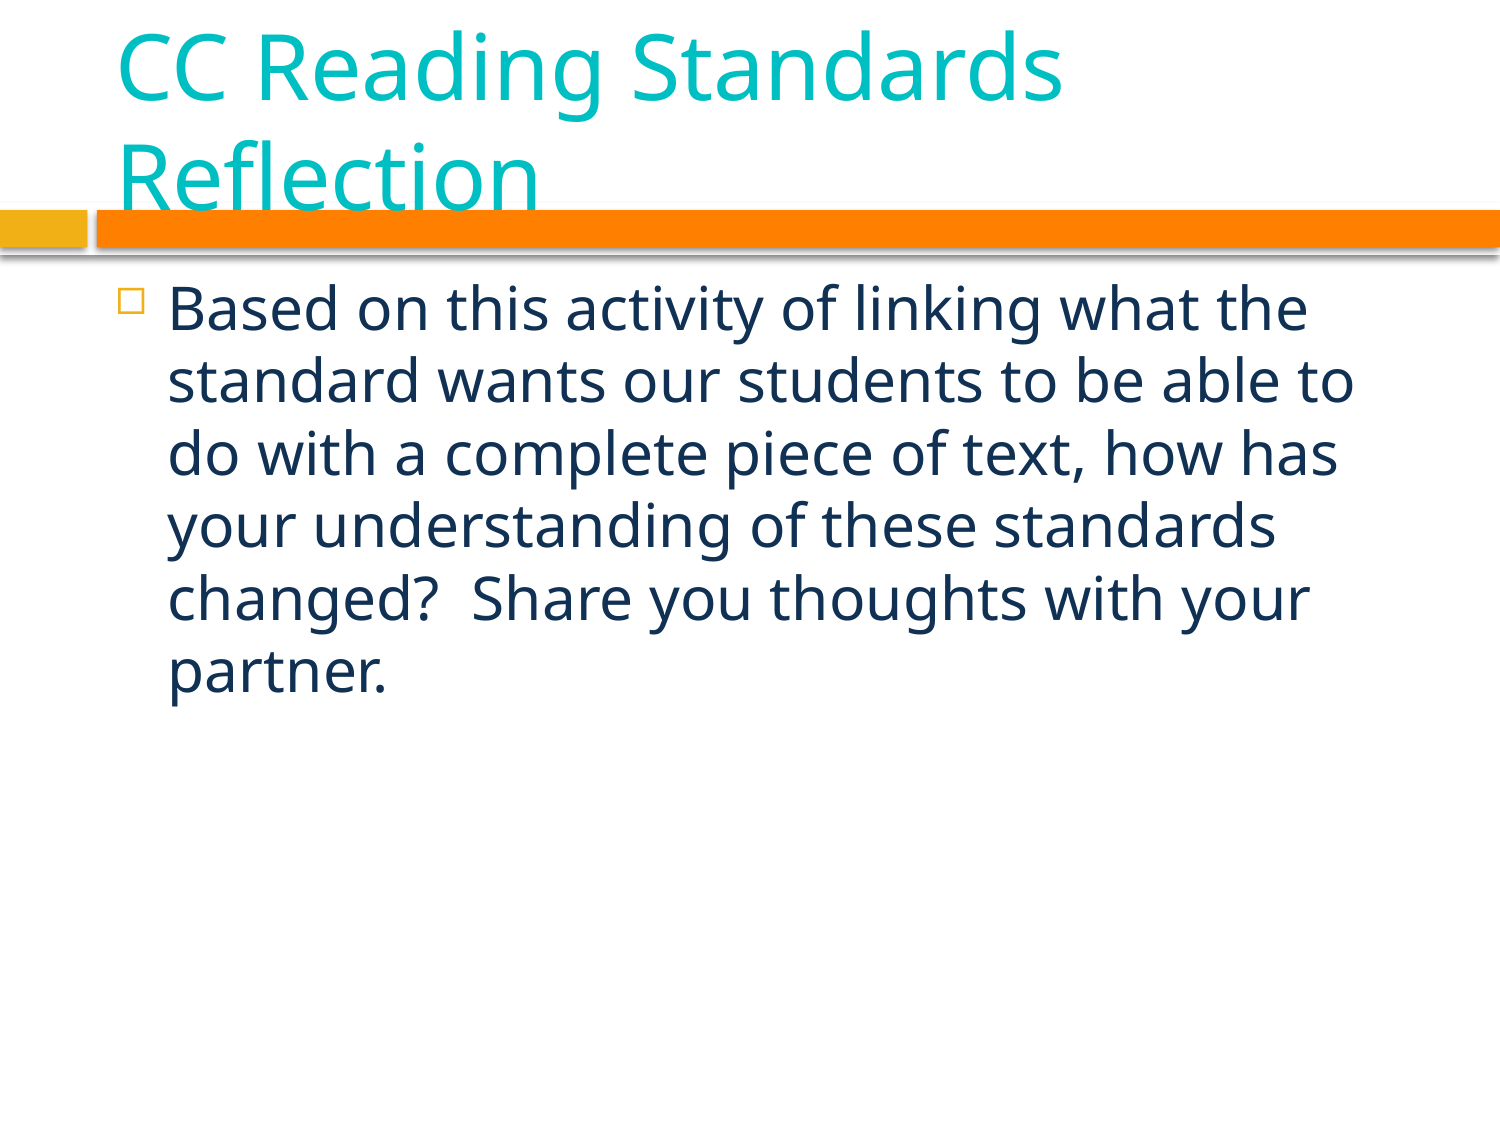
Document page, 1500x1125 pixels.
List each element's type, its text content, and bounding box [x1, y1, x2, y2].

list Based on this activity of linking what the standard wants our students to be able to do with a complete piece of text, how has your understanding of these standards changed? Share you thoughts with your partner. [100, 262, 1438, 1000]
title CC Reading Standards Reflection [100, 37, 1438, 200]
